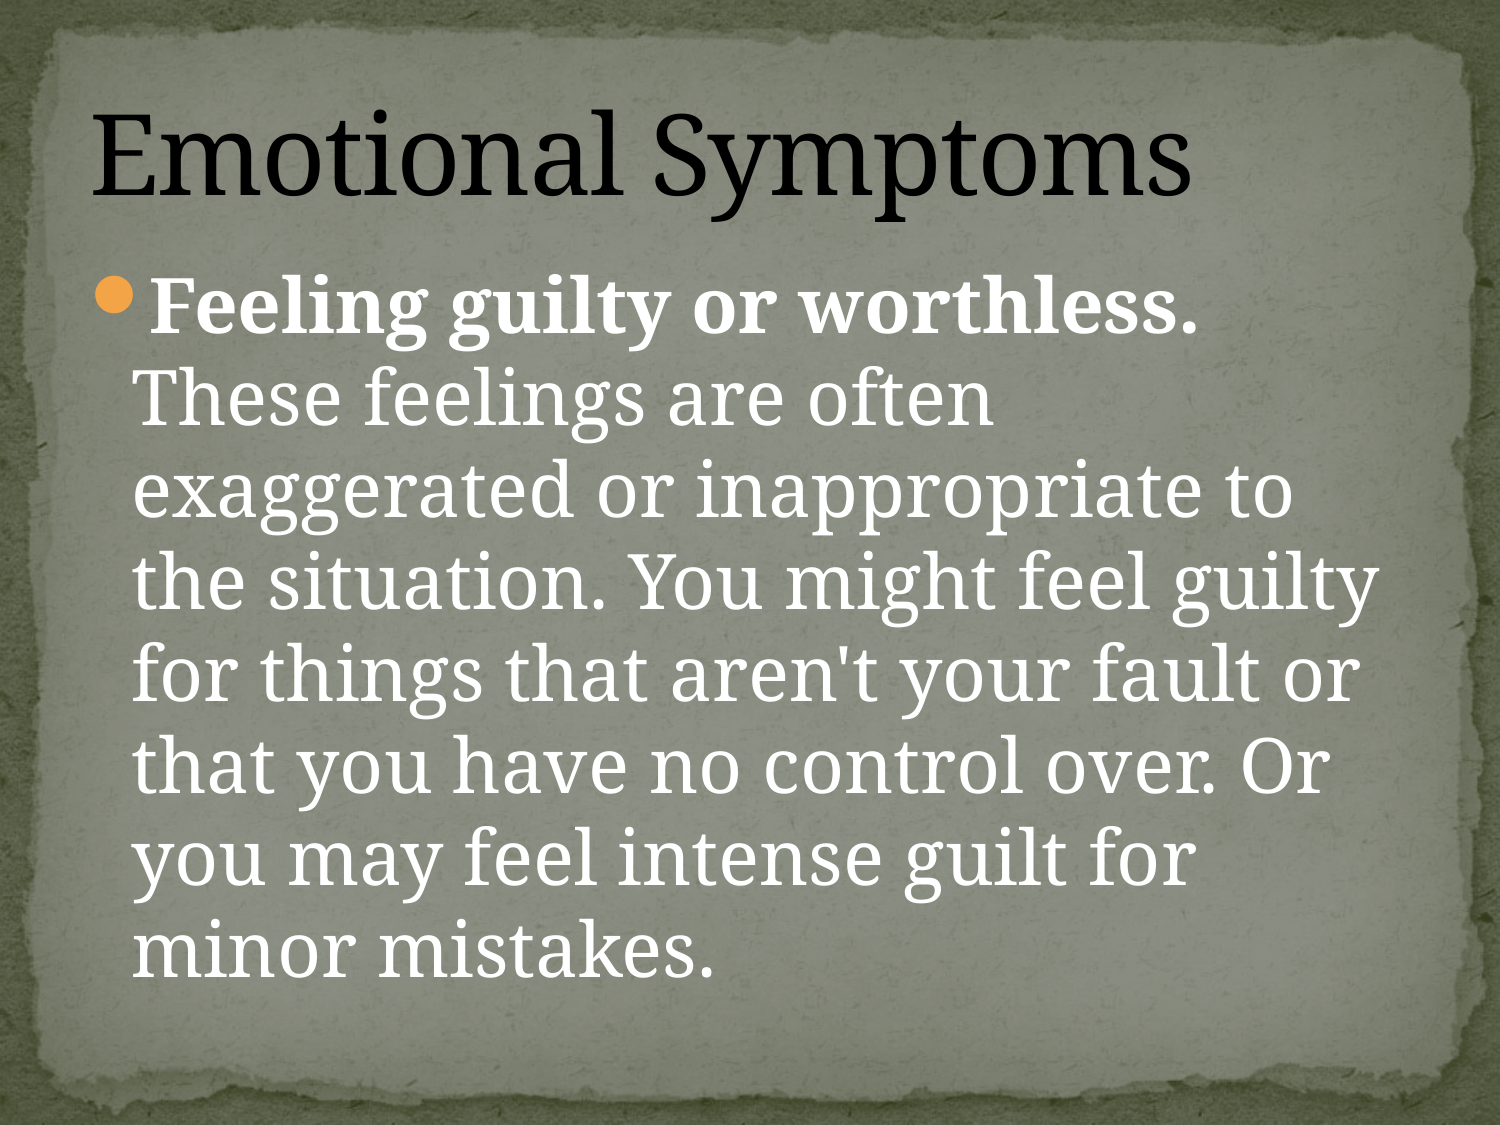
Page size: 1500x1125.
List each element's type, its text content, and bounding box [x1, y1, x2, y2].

title Emotional Symptoms [74, 24, 1425, 225]
list Feeling guilty or worthless. These feelings are often exaggerated or inappropriate to the situation. You might feel guilty for things that aren't your fault or that you have no control over. Or you may feel intense guilt for minor mistakes. [75, 249, 1425, 1000]
